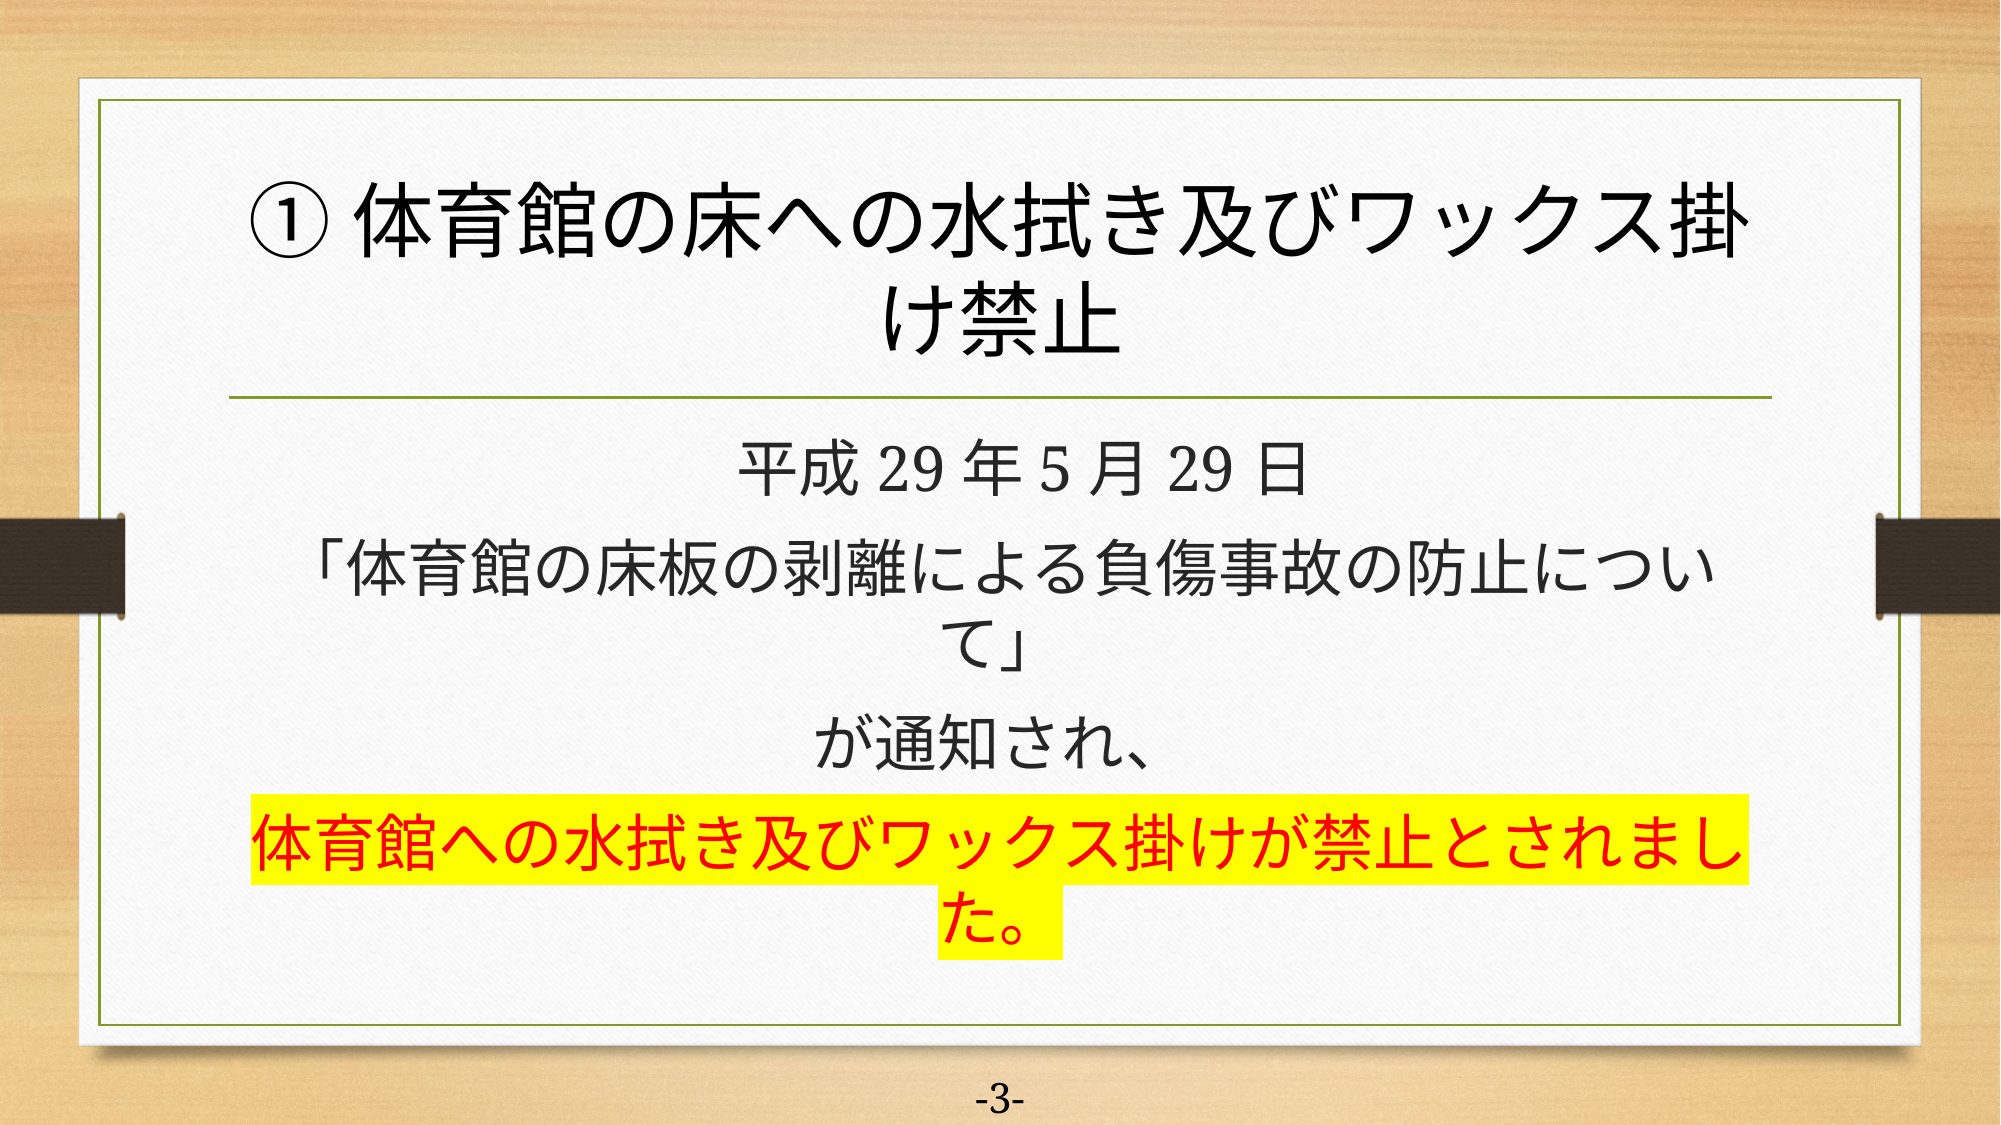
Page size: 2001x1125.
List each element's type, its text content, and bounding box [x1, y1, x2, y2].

text_box -3- [786, 1064, 1214, 1125]
title ①体育館の床への水拭き及びワックス掛け禁止 [212, 161, 1788, 375]
picture [0, 0, 2001, 1125]
list 平成29年5月29日 「体育館の床板の剥離による負傷事故の防止について」 が通知され、 体育館への水拭き及びワックス掛けが禁止とされました。 [212, 419, 1788, 964]
